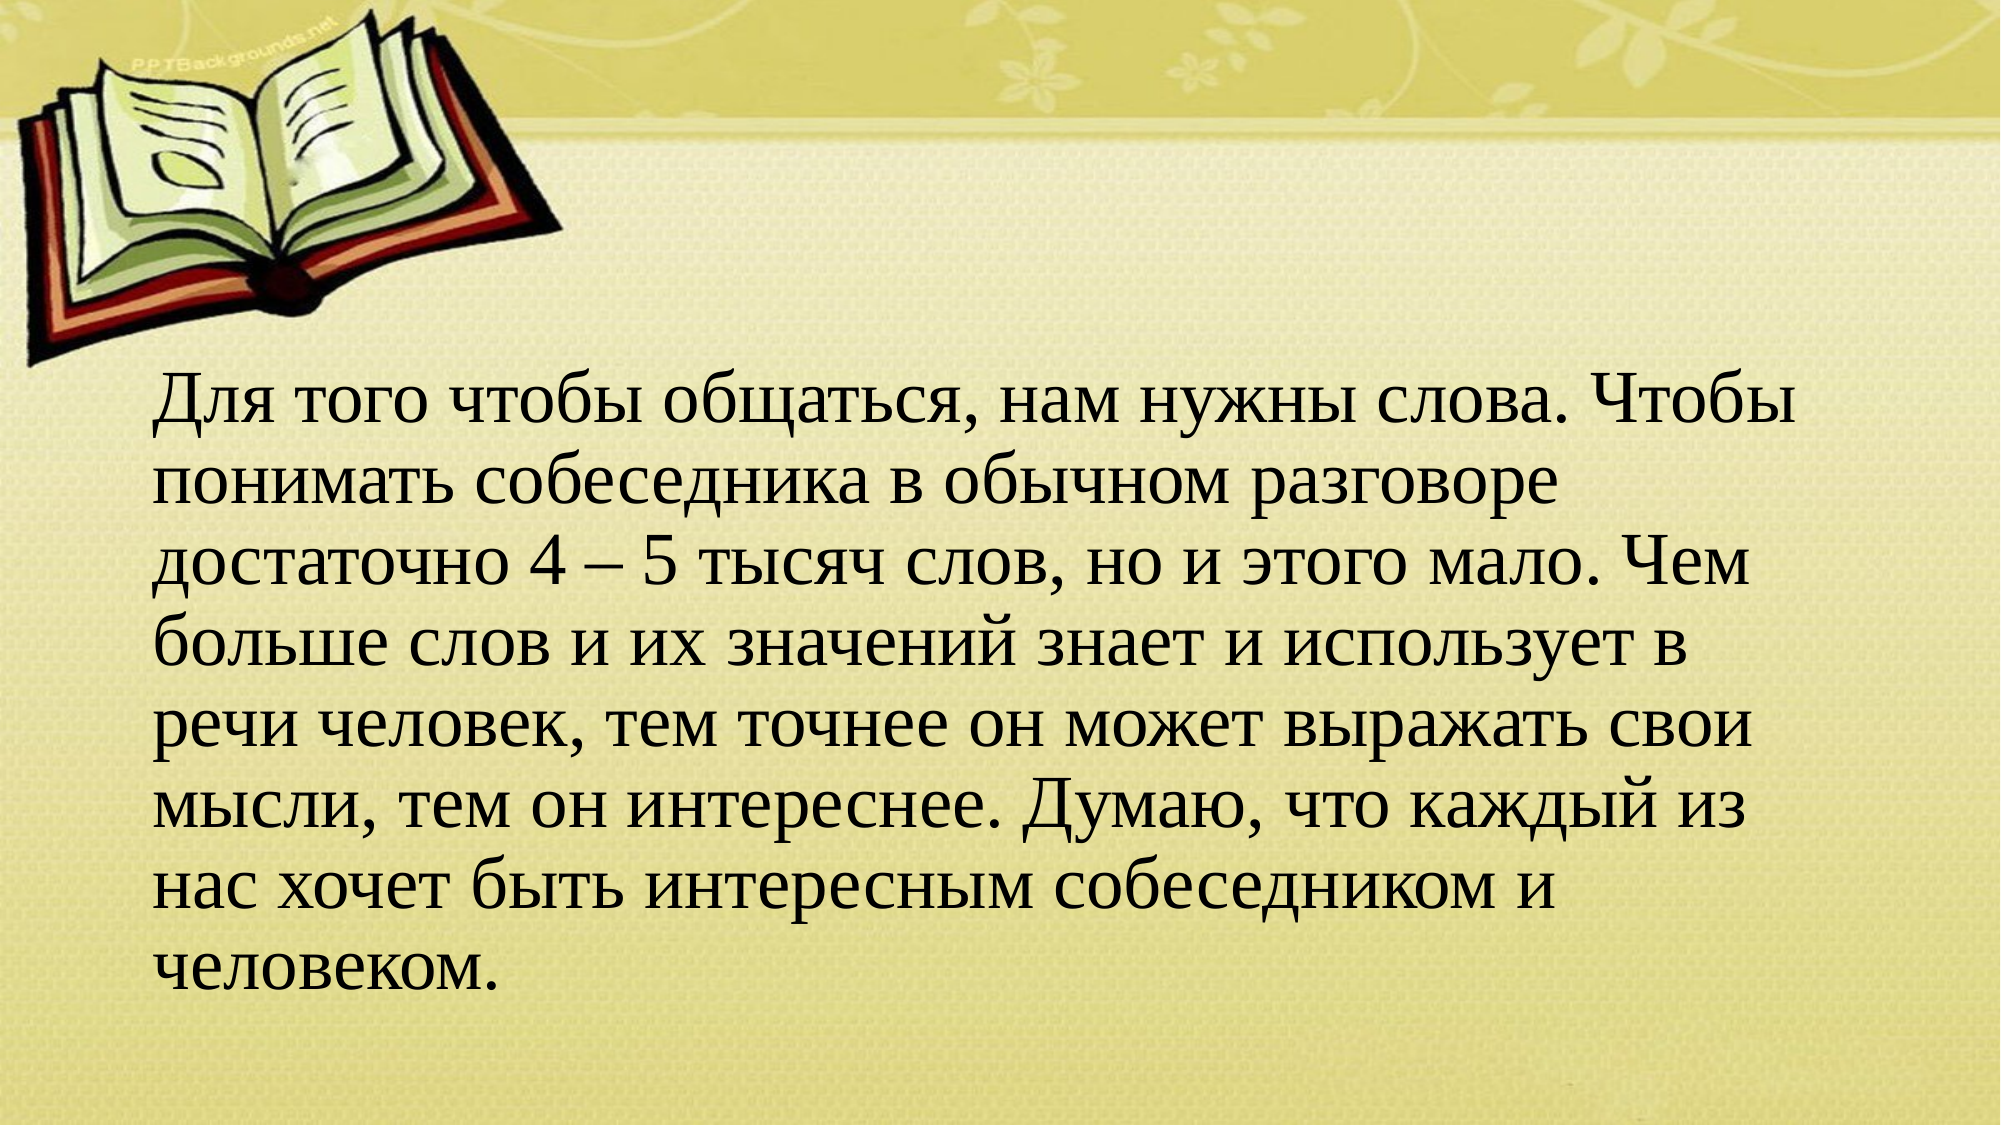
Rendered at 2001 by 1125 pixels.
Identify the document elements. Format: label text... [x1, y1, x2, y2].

picture [0, 0, 2001, 1125]
title Для того чтобы общаться, нам нужны слова. Чтобы понимать собеседника в обычном разговоре достаточно 4 – 5 тысяч слов, но и этого мало. Чем больше слов и их значений знает и использует в речи человек, тем точнее он может выражать свои мысли, тем он интереснее. Думаю, что каждый из нас хочет быть интересным собеседником и человеком. [137, 326, 1863, 1038]
